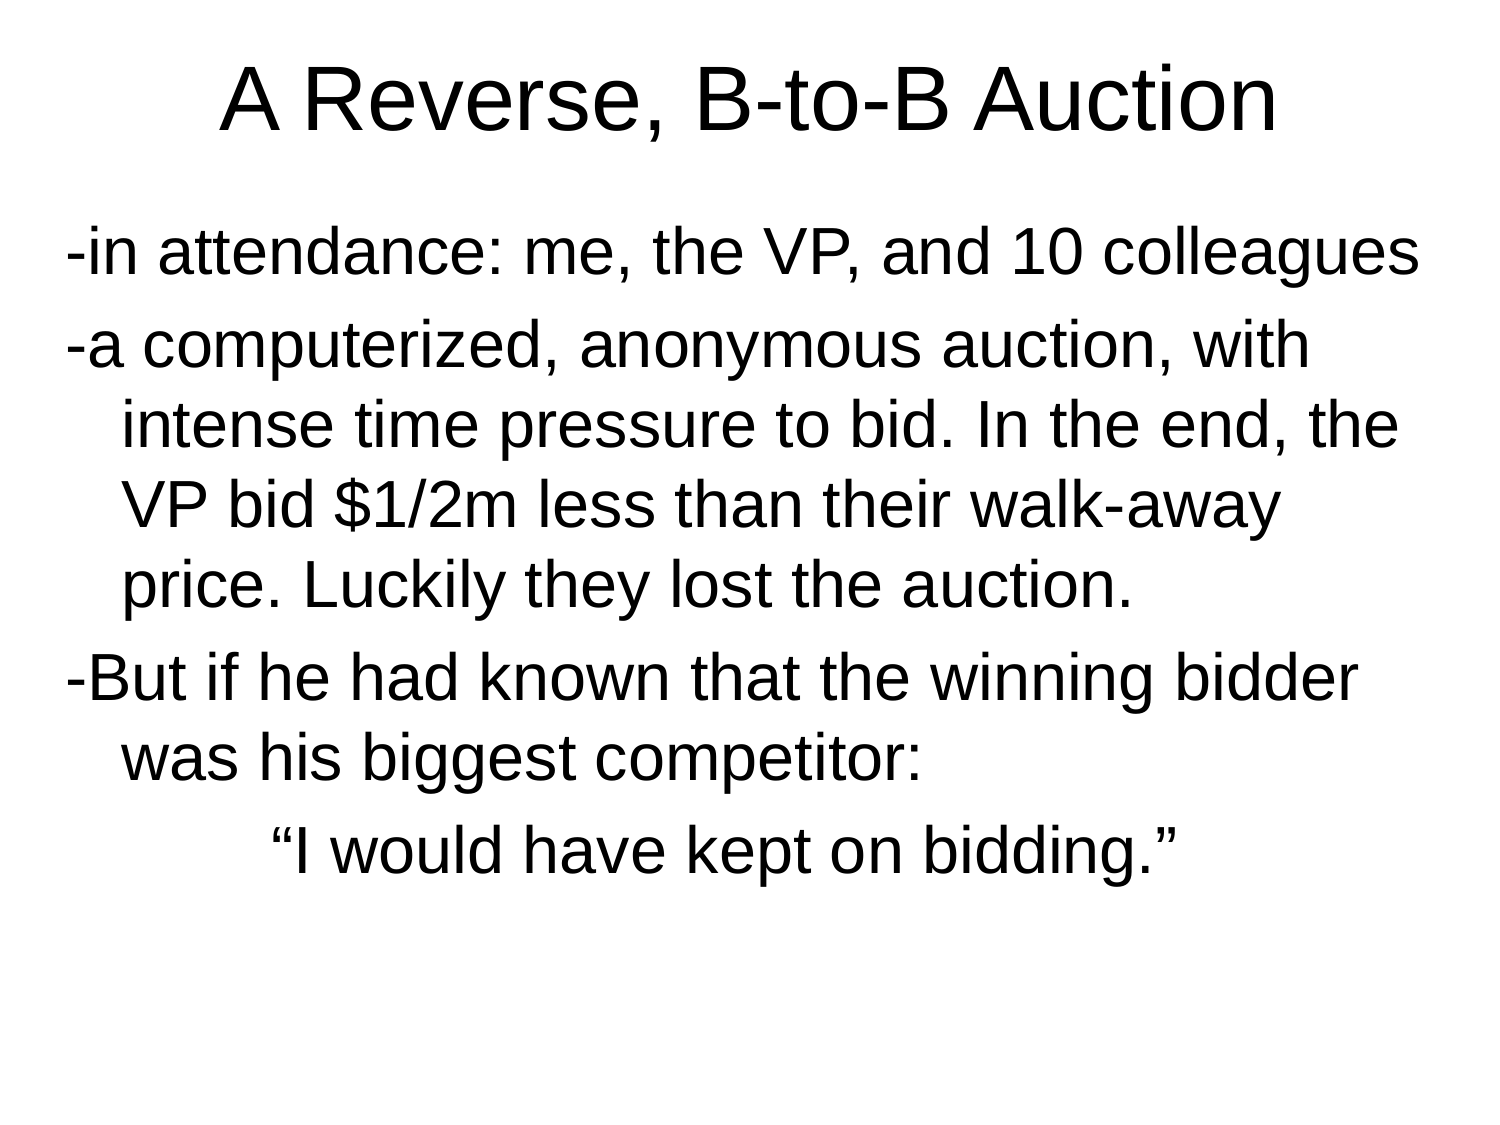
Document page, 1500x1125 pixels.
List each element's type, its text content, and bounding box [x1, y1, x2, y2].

title A Reverse, B-to-B Auction [74, 0, 1426, 188]
list -in attendance: me, the VP, and 10 colleagues -a computerized, anonymous auction, with intense time pressure to bid. In the end, the VP bid $1/2m less than their walk-away price. Luckily they lost the auction. -But if he had known that the winning bidder was his biggest competitor: “I would have kept on bidding.” [49, 199, 1451, 1006]
